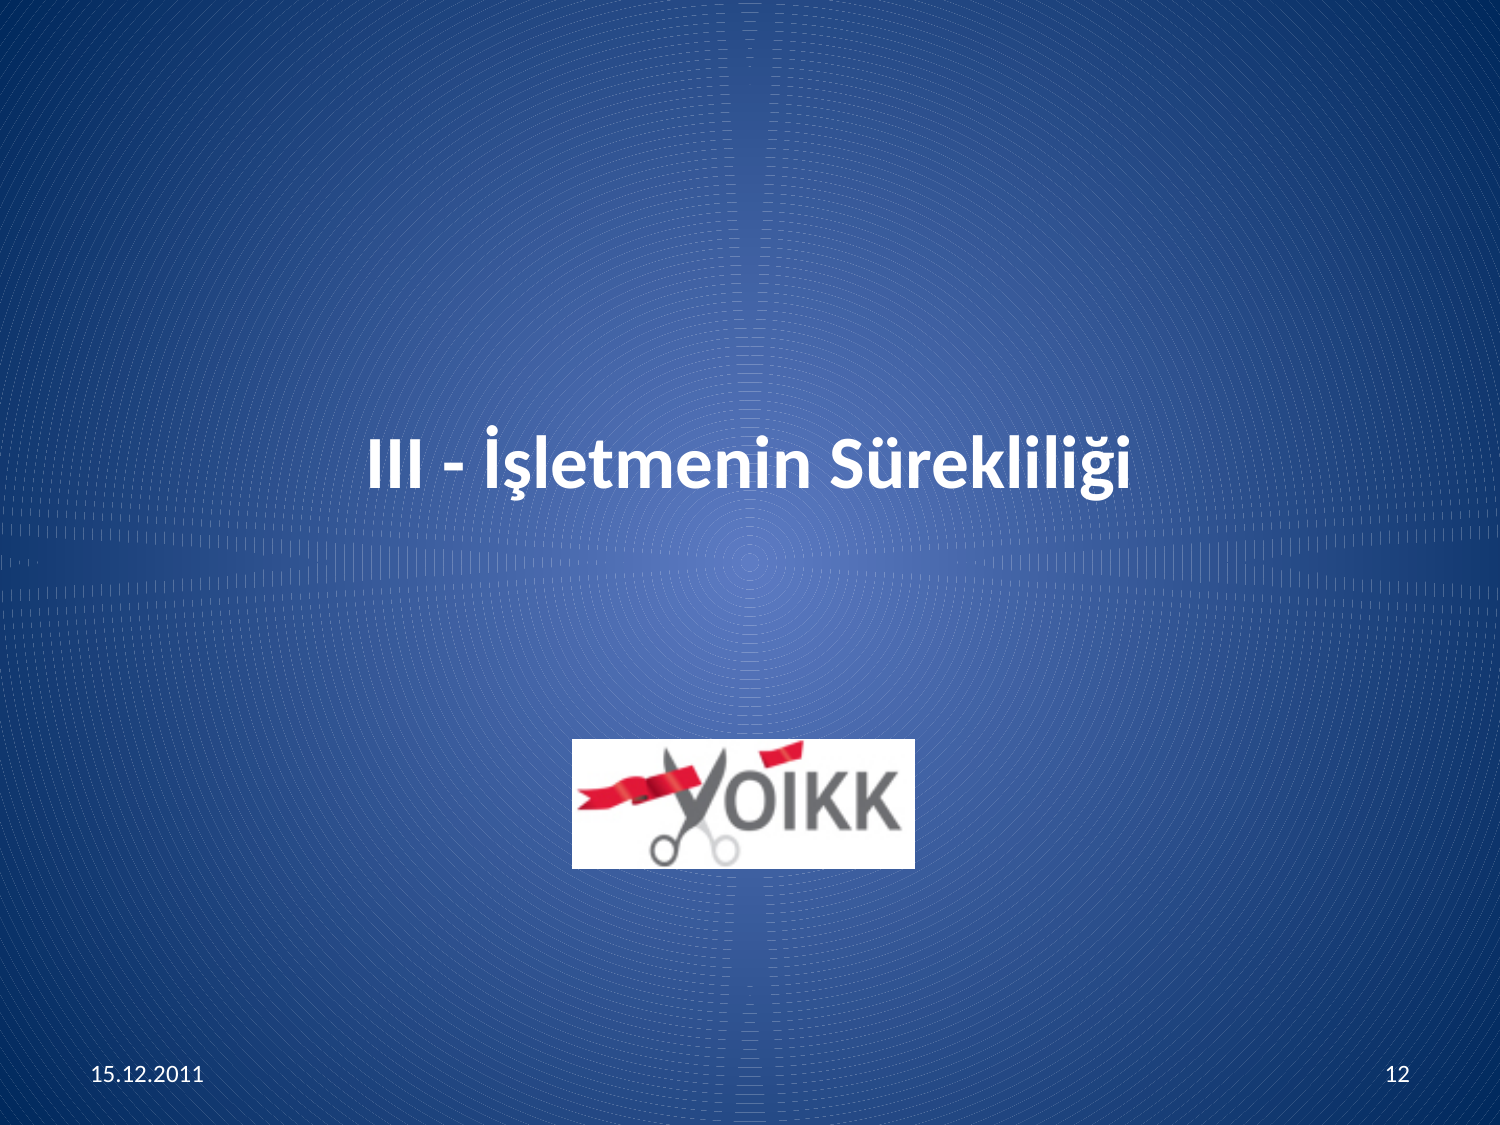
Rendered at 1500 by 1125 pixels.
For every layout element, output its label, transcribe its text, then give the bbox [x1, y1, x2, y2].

title III - İşletmenin Sürekliliği [64, 314, 1436, 784]
picture [572, 739, 915, 870]
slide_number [75, 1042, 425, 1103]
slide_number 12 [1074, 1042, 1425, 1103]
